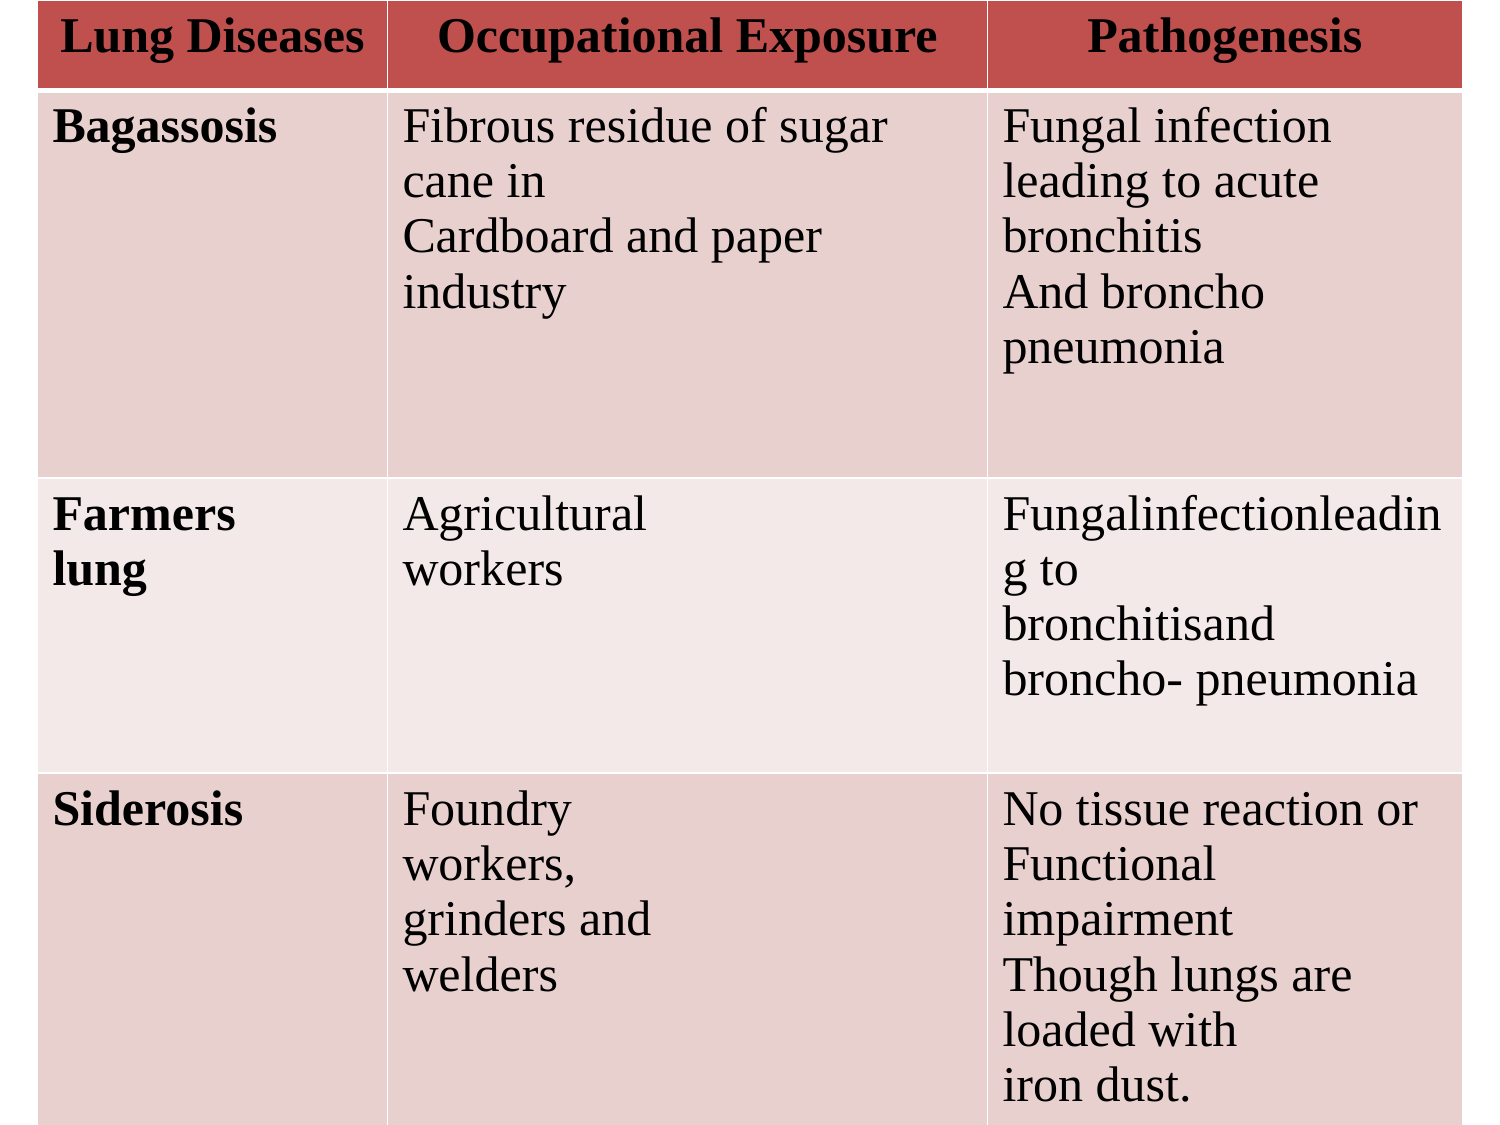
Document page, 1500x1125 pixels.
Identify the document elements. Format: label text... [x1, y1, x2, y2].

table_cell Fungal infection leading to acute bronchitis And broncho pneumonia [988, 93, 1462, 477]
table_cell Siderosis [38, 774, 387, 1125]
table_cell Fibrous residue of sugar cane in Cardboard and paper industry [388, 93, 987, 477]
table_header Lung Diseases [38, 1, 387, 88]
table_header Occupational Exposure [388, 1, 987, 88]
table_cell No tissue reaction or Functional impairment Though lungs are loaded with iron dust. [988, 774, 1462, 1125]
table_header Pathogenesis [988, 1, 1462, 88]
table_cell Foundry workers, grinders and welders [388, 774, 987, 1125]
table_cell Fungalinfectionleading to bronchitisand broncho- pneumonia [988, 479, 1462, 772]
table_cell Agricultural workers [388, 479, 987, 772]
table_cell Bagassosis [38, 93, 387, 477]
table_cell Farmers lung [38, 479, 387, 772]
